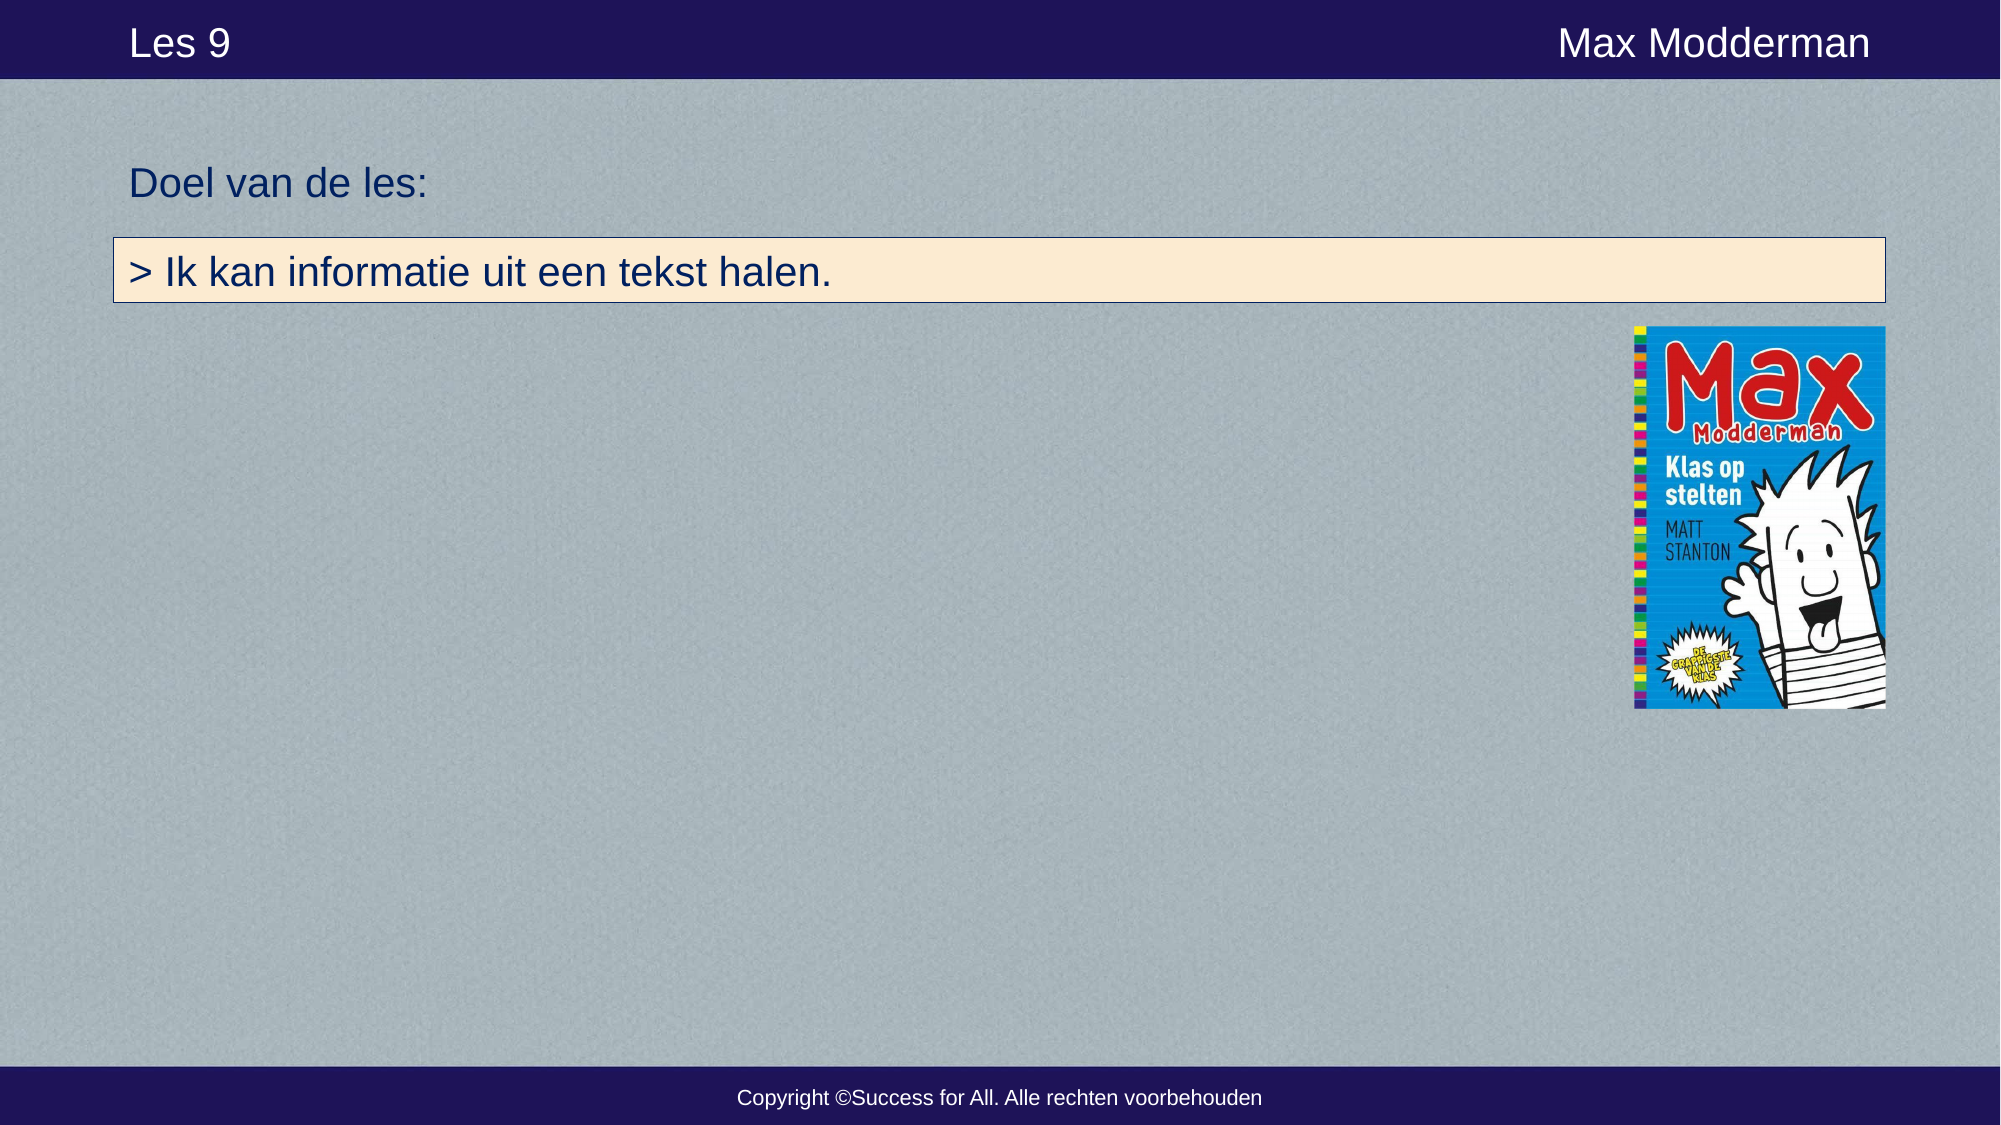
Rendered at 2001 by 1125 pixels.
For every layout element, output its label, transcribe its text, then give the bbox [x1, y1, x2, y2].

text_box > Ik kan informatie uit een tekst halen. [113, 237, 1886, 303]
text_box Copyright ©Success for All. Alle rechten voorbehouden [0, 1076, 2000, 1125]
picture [0, 0, 2001, 1125]
text_box Les 9 [114, 8, 354, 73]
text_box Max Modderman [999, 8, 1886, 123]
text_box Doel van de les: [113, 148, 1635, 214]
